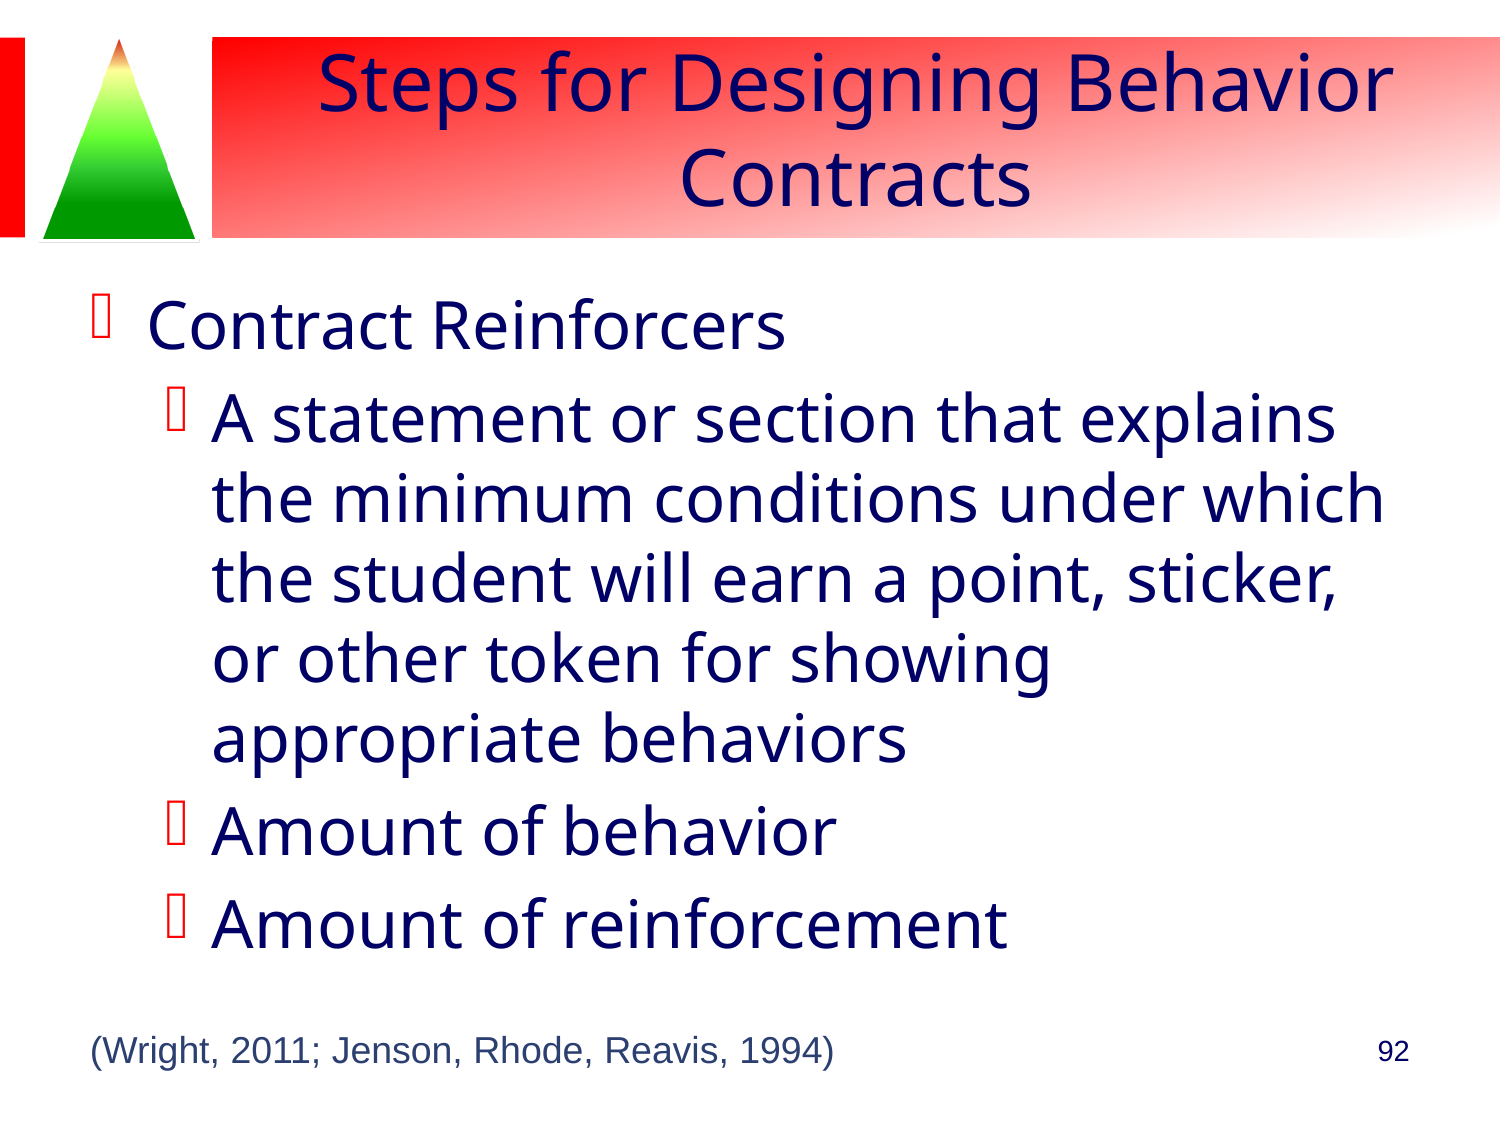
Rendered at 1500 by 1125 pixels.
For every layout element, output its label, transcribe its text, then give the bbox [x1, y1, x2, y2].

slide_number 92 [1074, 1024, 1426, 1103]
list Contract Reinforcers A statement or section that explains the minimum conditions under which the student will earn a point, sticker, or other token for showing appropriate behaviors Amount of behavior Amount of reinforcement [74, 274, 1426, 968]
text_box (Wright, 2011; Jenson, Rhode, Reavis, 1994) [74, 1018, 1200, 1079]
picture [37, 30, 200, 243]
title Steps for Designing Behavior Contracts [212, 24, 1500, 231]
